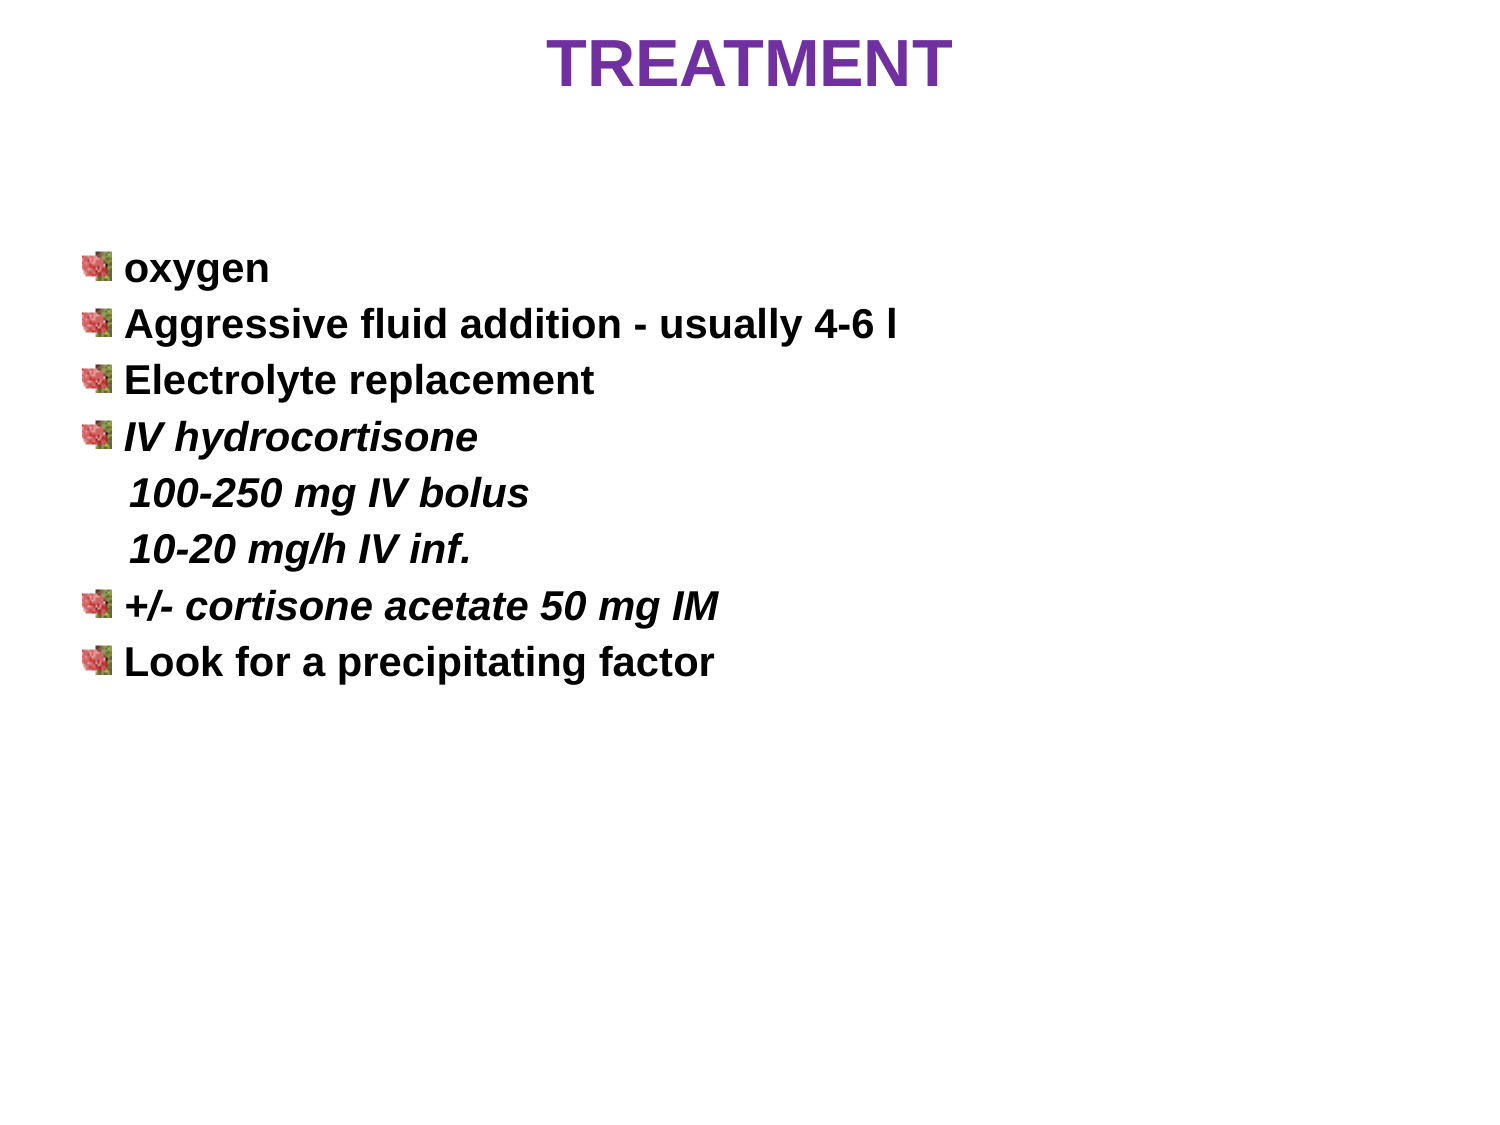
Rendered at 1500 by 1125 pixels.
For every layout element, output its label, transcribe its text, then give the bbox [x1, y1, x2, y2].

picture [82, 307, 112, 337]
picture [82, 644, 112, 675]
picture [82, 363, 112, 393]
picture [82, 588, 112, 618]
text_box TREATMENT [0, 29, 1500, 102]
picture [82, 250, 112, 281]
picture [82, 419, 112, 449]
text_box oxygen Aggressive fluid addition - usually 4-6 l Electrolyte replacement IV hydrocortisone 100-250 mg IV bolus 10-20 mg/h IV inf. +/- cortisone acetate 50 mg IM Look for a precipitating factor [82, 240, 1456, 685]
